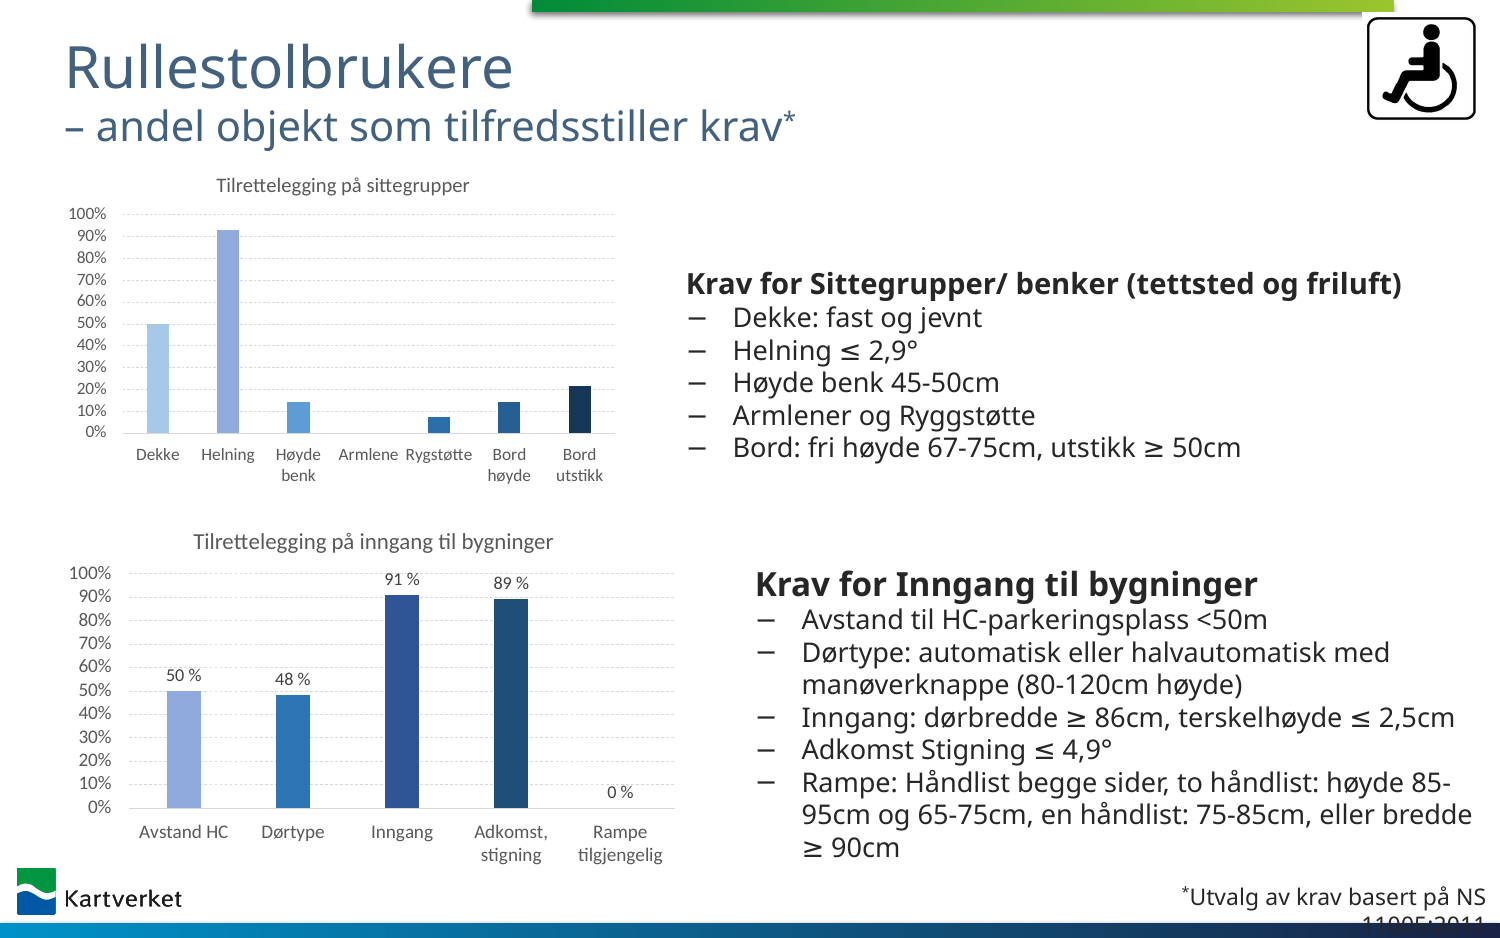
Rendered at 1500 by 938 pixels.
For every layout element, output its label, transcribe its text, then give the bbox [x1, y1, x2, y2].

text_box *Utvalg av krav basert på NS 11005:2011 [1068, 873, 1500, 938]
text_box Krav for Sittegrupper/ benker (tettsted og friluft) Dekke: fast og jevnt Helning ≤ 2,9° Høyde benk 45-50cm Armlener og Ryggstøtte Bord: fri høyde 67-75cm, utstikk ≥ 50cm [670, 258, 1418, 471]
picture [62, 166, 625, 492]
picture [62, 520, 686, 874]
text_box Rullestolbrukere – andel objekt som tilfredsstiller krav* [49, 25, 1431, 158]
text_box Krav for Inngang til bygninger Avstand til HC-parkeringsplass <50m Dørtype: automatisk eller halvautomatisk med manøverknappe (80-120cm høyde) Inngang: dørbredde ≥ 86cm, terskelhøyde ≤ 2,5cm Adkomst Stigning ≤ 4,9° Rampe: Håndlist begge sider, to håndlist: høyde 85-95cm og 65-75cm, en håndlist: 75-85cm, eller bredde ≥ 90cm [740, 555, 1491, 870]
picture [1362, 12, 1481, 126]
